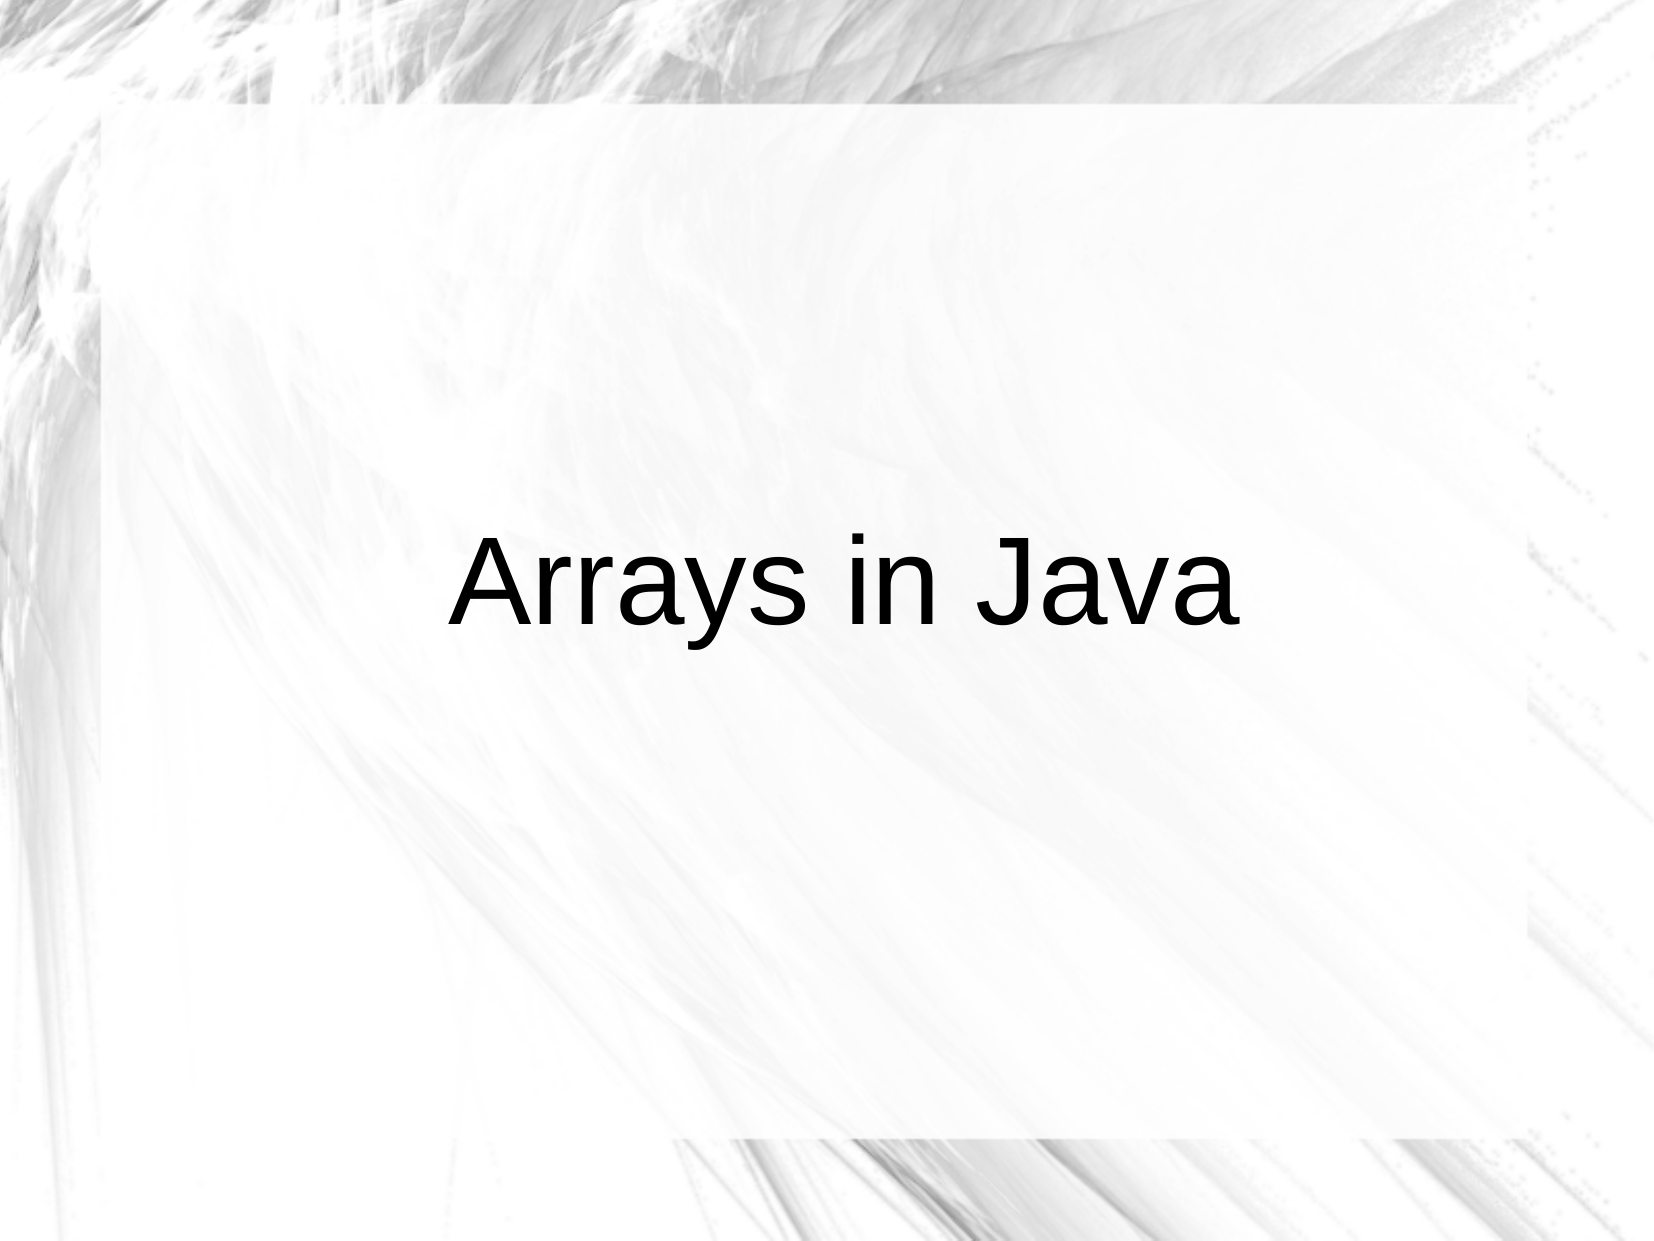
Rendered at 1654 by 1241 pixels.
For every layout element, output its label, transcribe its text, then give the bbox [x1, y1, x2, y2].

picture [0, 0, 1654, 1241]
list Arrays in Java [118, 319, 1571, 1102]
